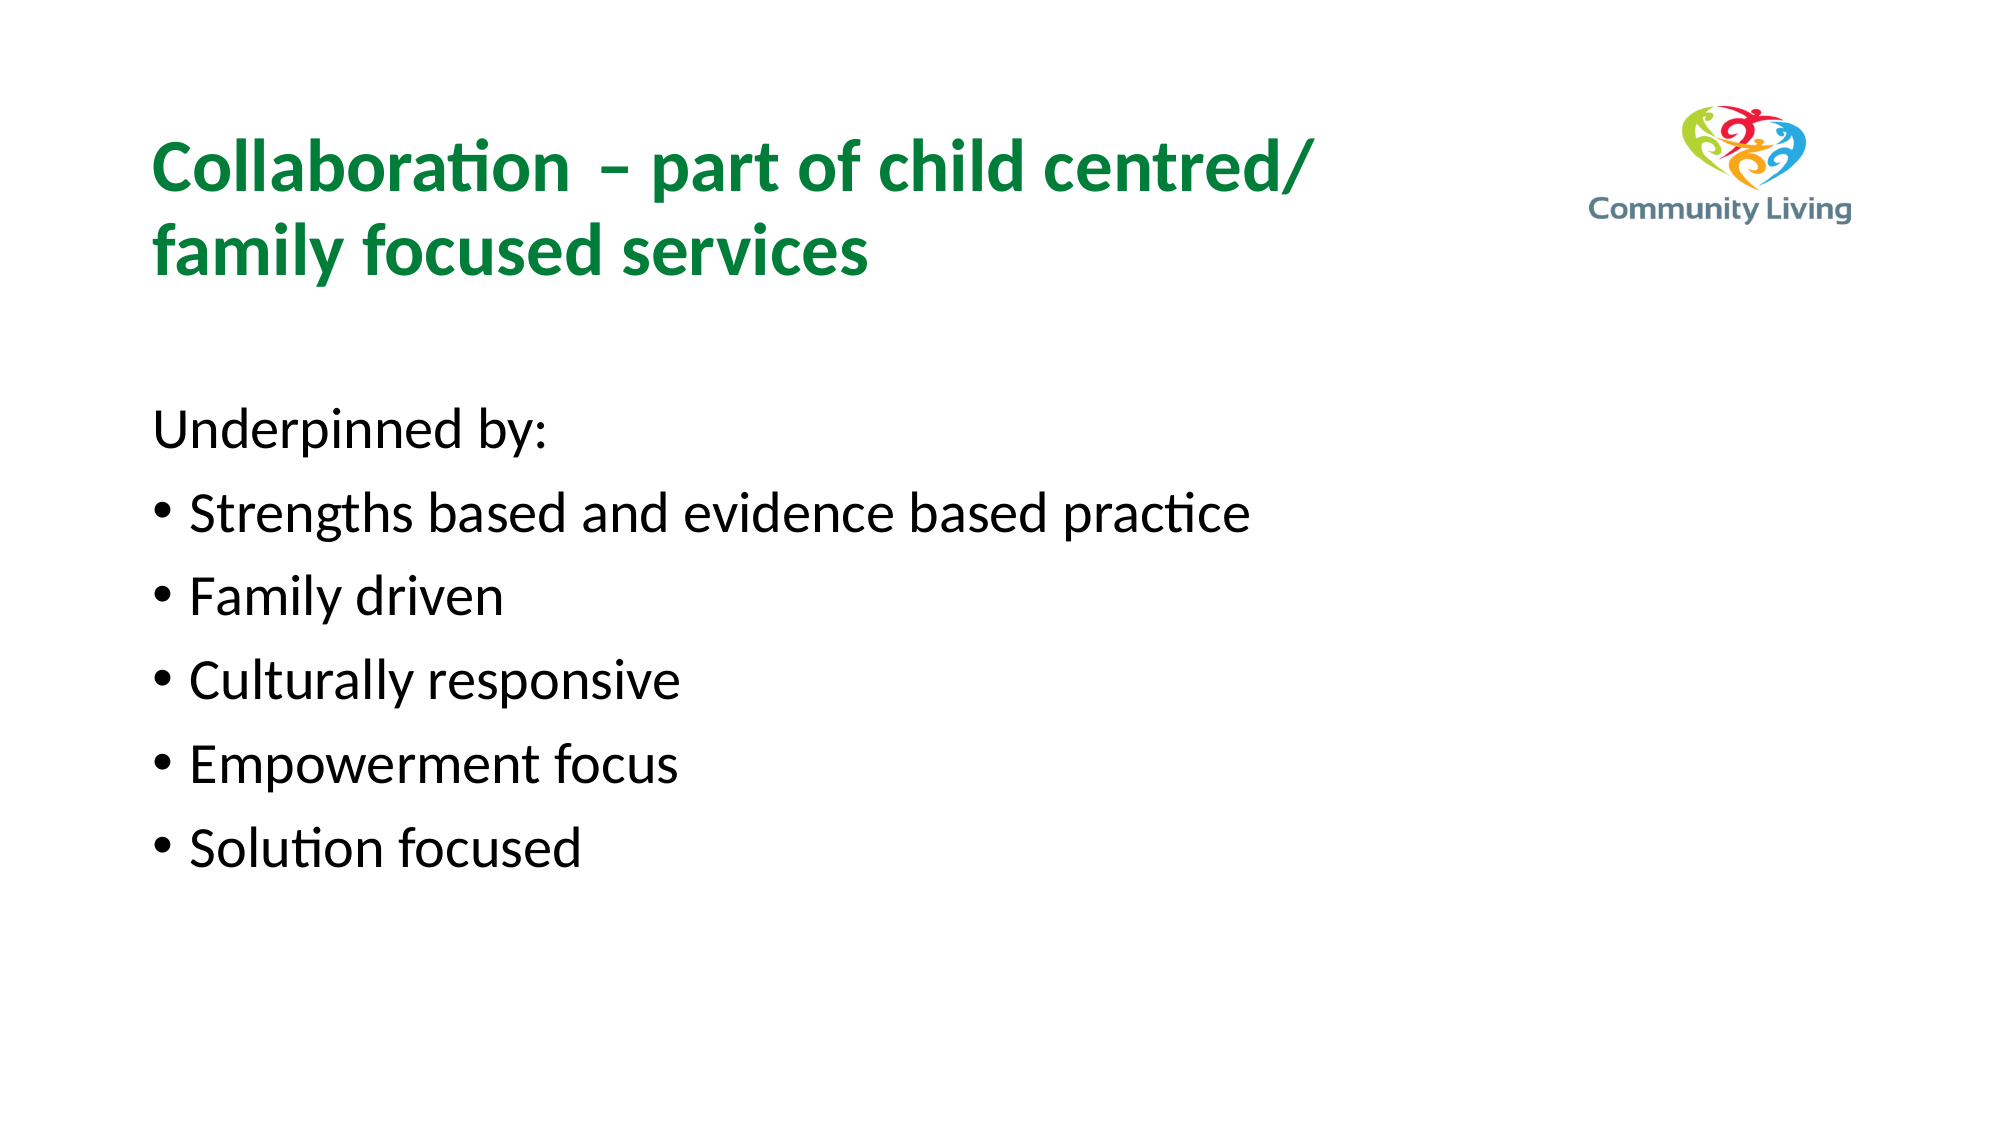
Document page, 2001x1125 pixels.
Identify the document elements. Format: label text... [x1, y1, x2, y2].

picture [1589, 106, 1851, 225]
title Collaboration – part of child centred/ family focused services [137, 93, 1863, 311]
list Underpinned by: Strengths based and evidence based practice Family driven Culturally responsive Empowerment focus Solution focused [137, 390, 1863, 1105]
